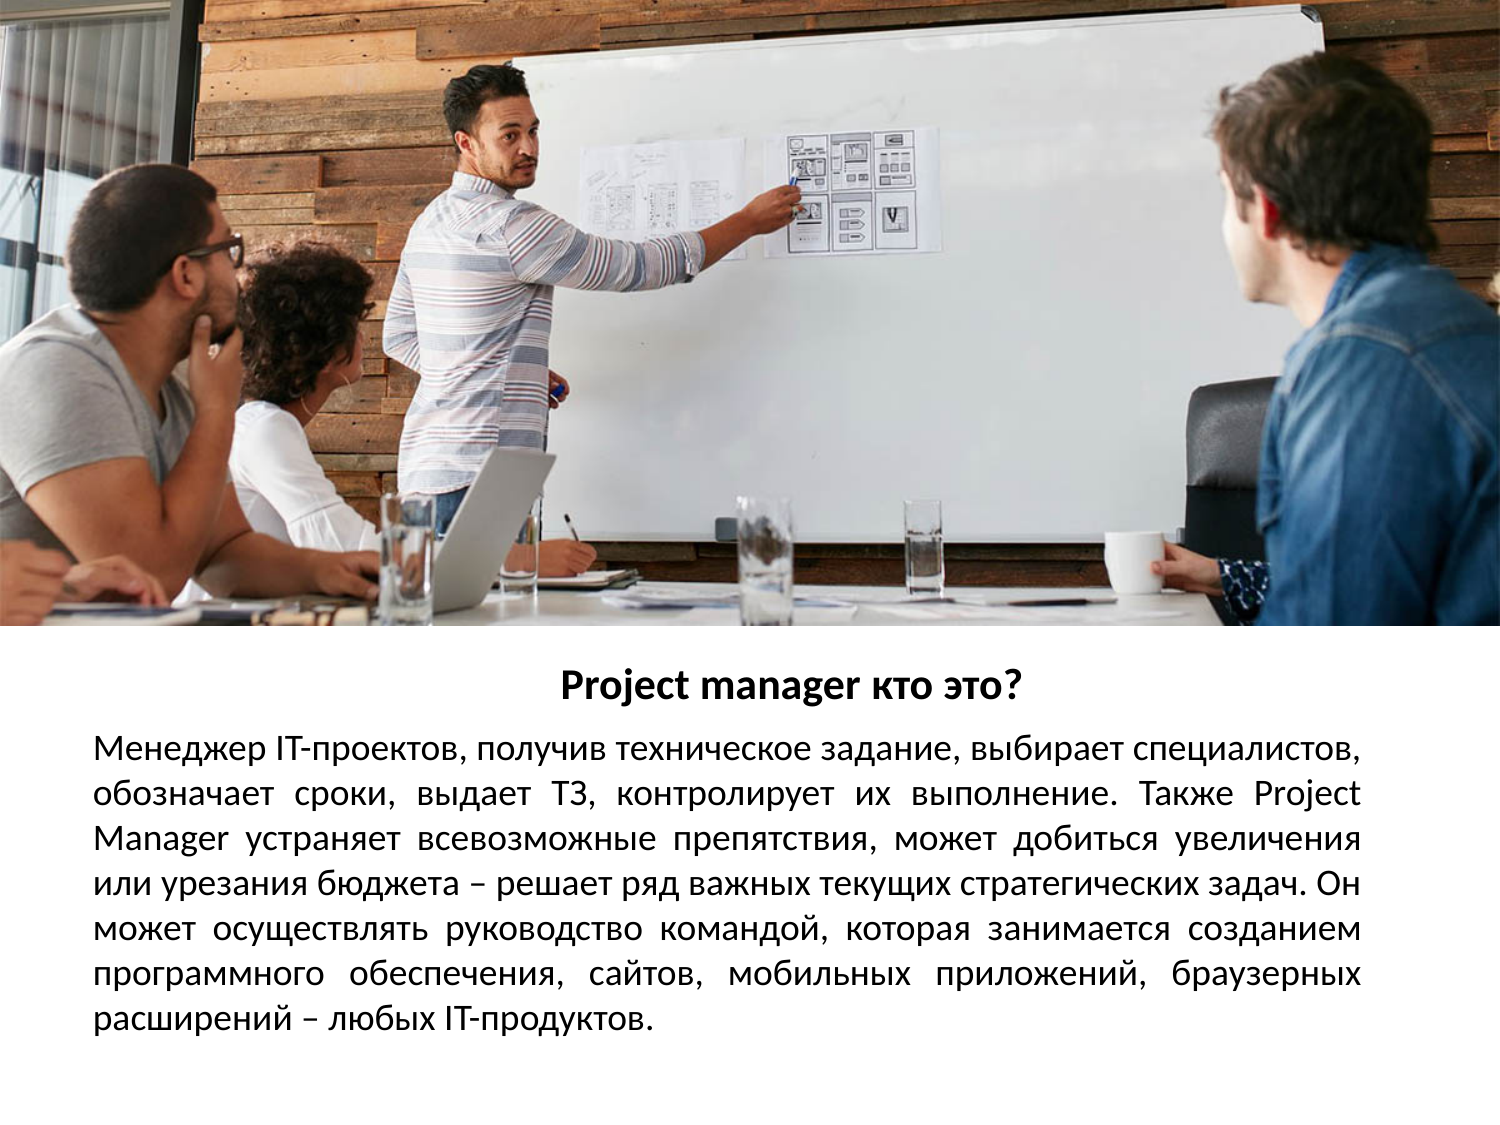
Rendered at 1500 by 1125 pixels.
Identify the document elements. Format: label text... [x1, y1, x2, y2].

title Project manager кто это? [336, 647, 1248, 715]
text_box Менеджер IT-проектов, получив техническое задание, выбирает специалистов, обозначает сроки, выдает ТЗ, контролирует их выполнение. Также Project Manager устраняет всевозможные препятствия, может добиться увеличения или урезания бюджета – решает ряд важных текущих стратегических задач. Он может осуществлять руководство командой, которая занимается созданием программного обеспечения, сайтов, мобильных приложений, браузерных расширений – любых IT-продуктов. [78, 715, 1378, 1046]
picture [0, 0, 1500, 626]
